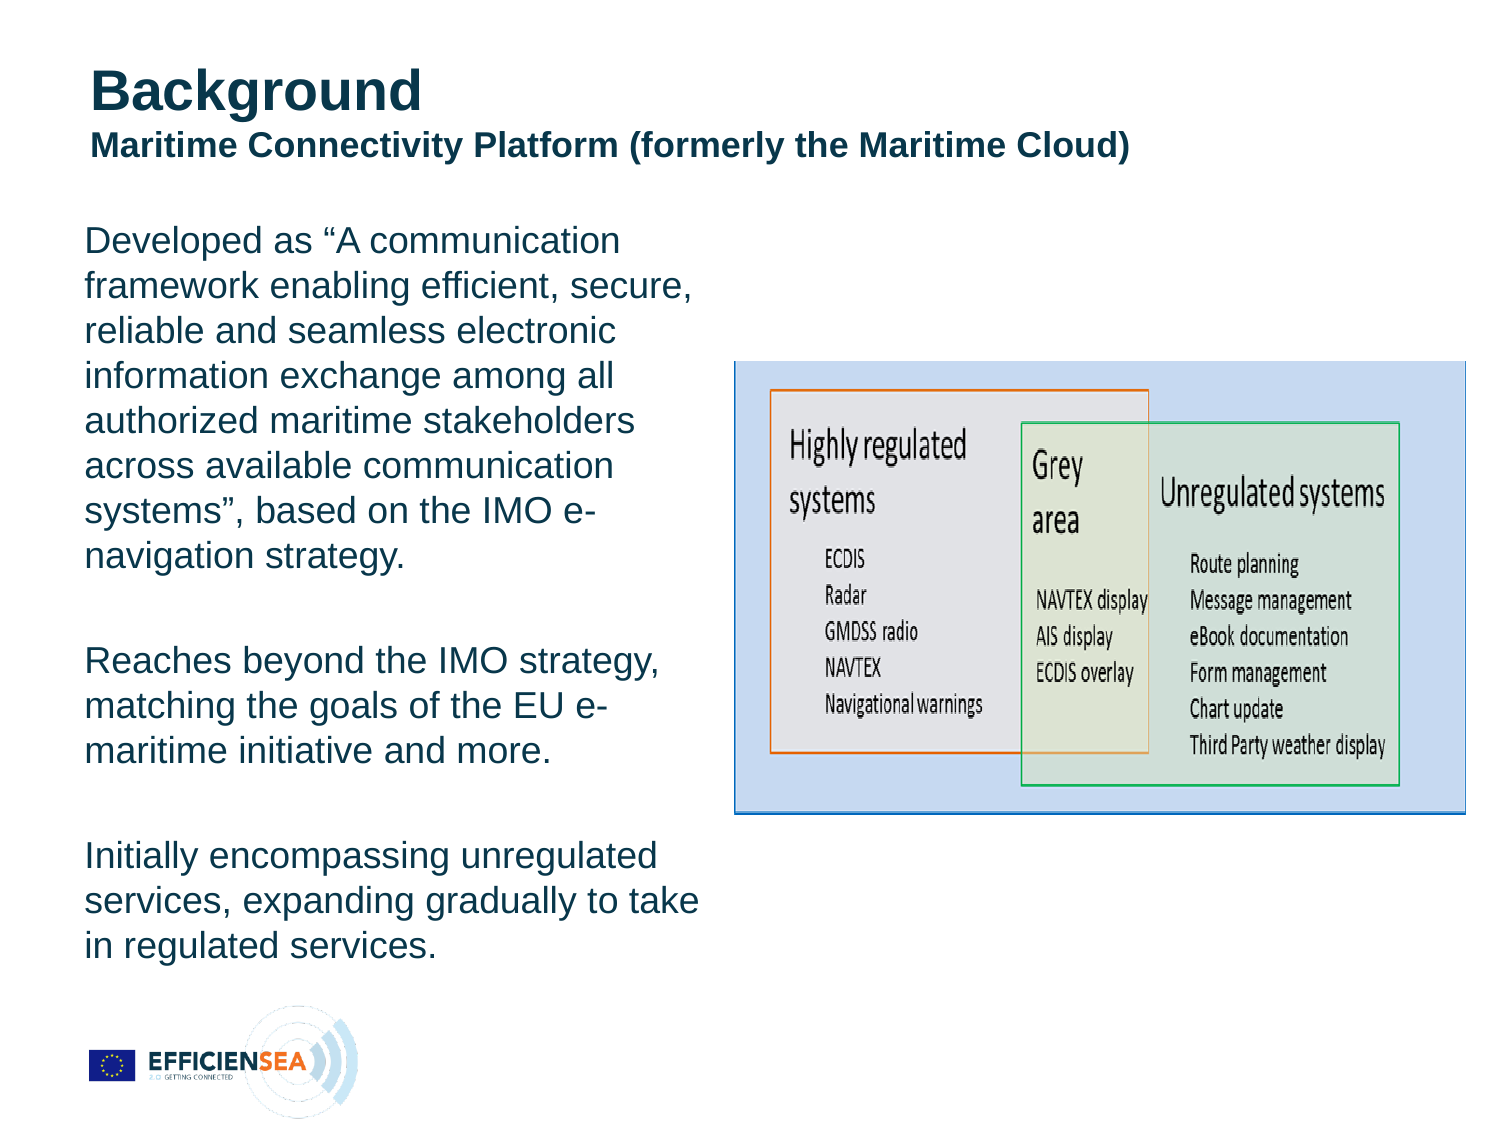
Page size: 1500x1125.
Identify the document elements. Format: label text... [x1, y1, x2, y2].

title Background Maritime Connectivity Platform (formerly the Maritime Cloud) [75, 45, 1425, 173]
picture [88, 1041, 386, 1122]
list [733, 361, 1467, 815]
list Developed as “A communication framework enabling efficient, secure, reliable and seamless electronic information exchange among all authorized maritime stakeholders across available communication systems”, based on the IMO e-navigation strategy. Reaches beyond the IMO strategy, matching the goals of the EU e-maritime initiative and more. Initially encompassing unregulated services, expanding gradually to take in regulated services. [69, 208, 732, 1041]
